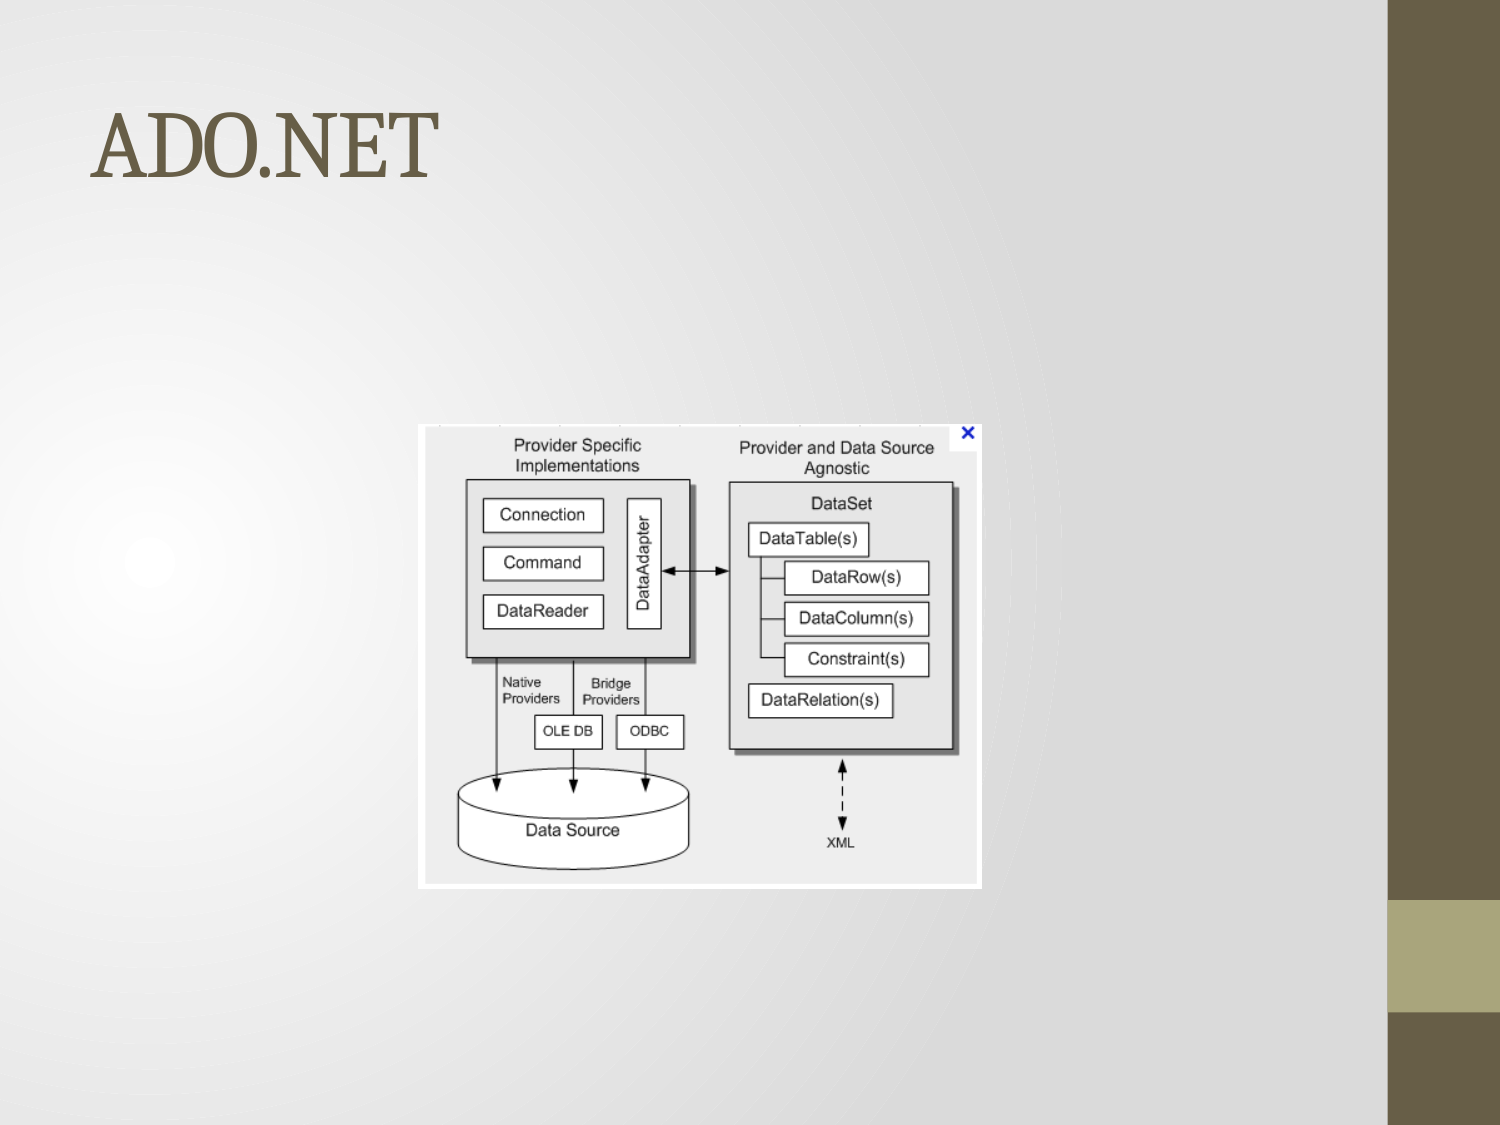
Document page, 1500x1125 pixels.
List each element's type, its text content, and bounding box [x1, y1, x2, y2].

title ADO.NET [75, 45, 1325, 233]
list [417, 423, 983, 889]
